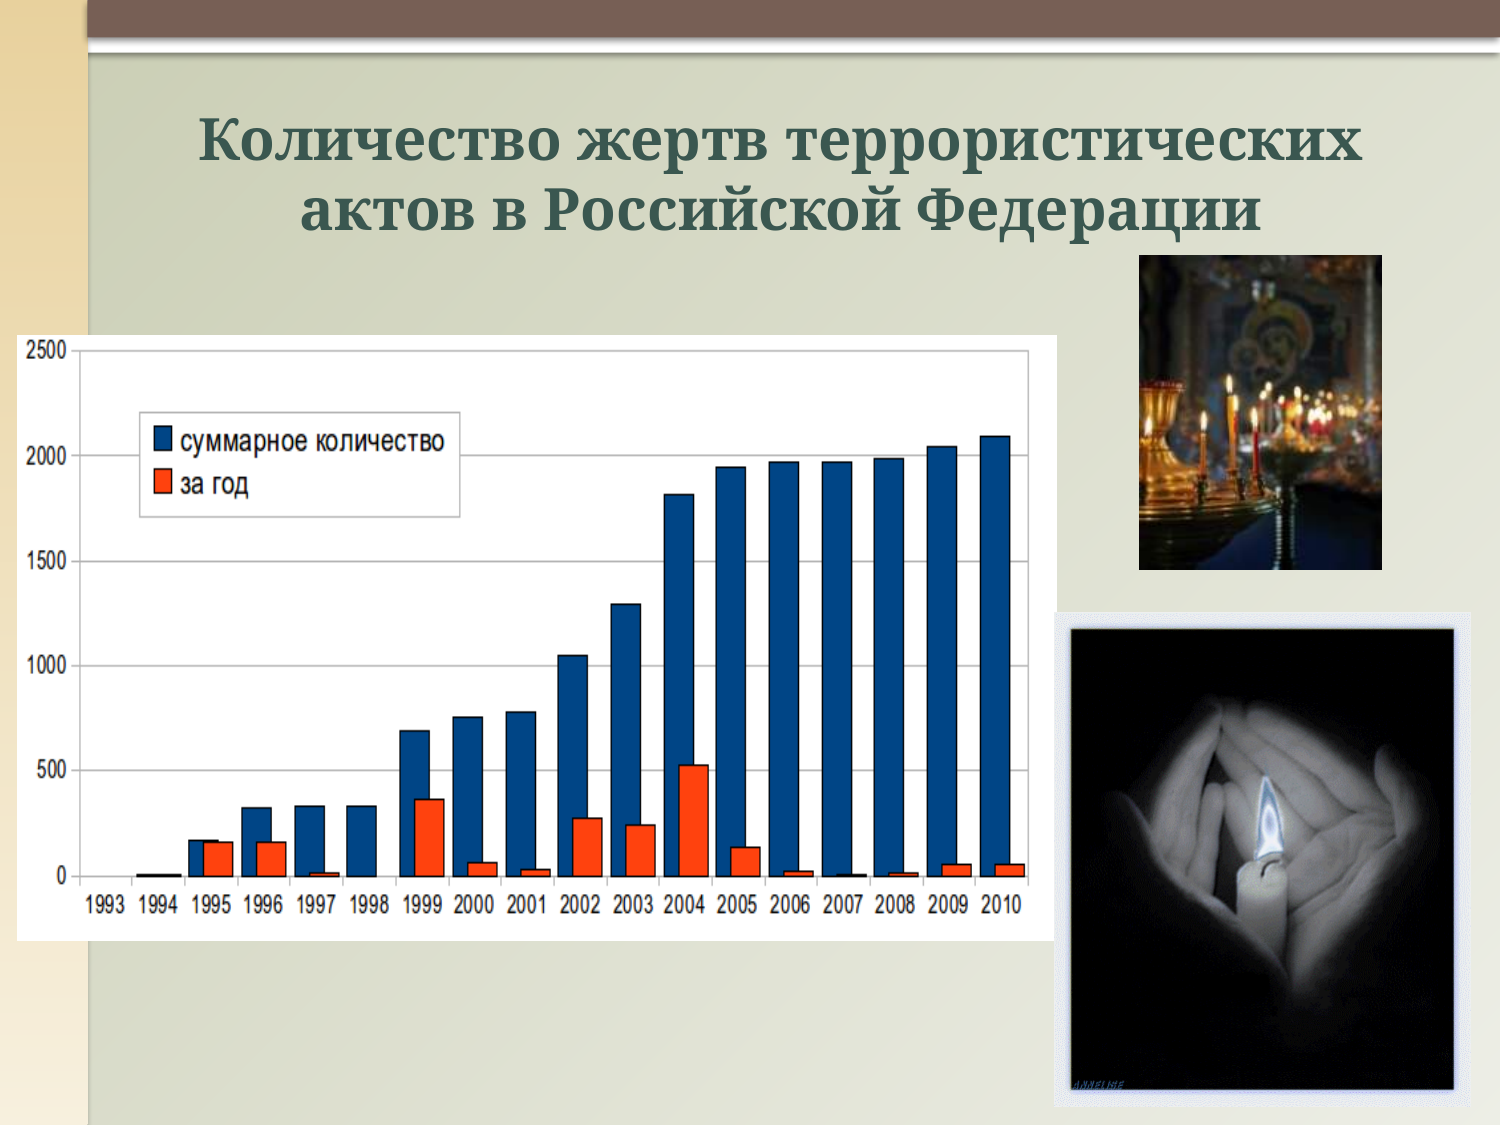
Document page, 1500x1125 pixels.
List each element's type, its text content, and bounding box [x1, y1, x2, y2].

picture [17, 335, 1471, 1108]
title Количество жертв террористических актов в Российской Федерации [124, 62, 1438, 251]
picture [1139, 255, 1383, 571]
